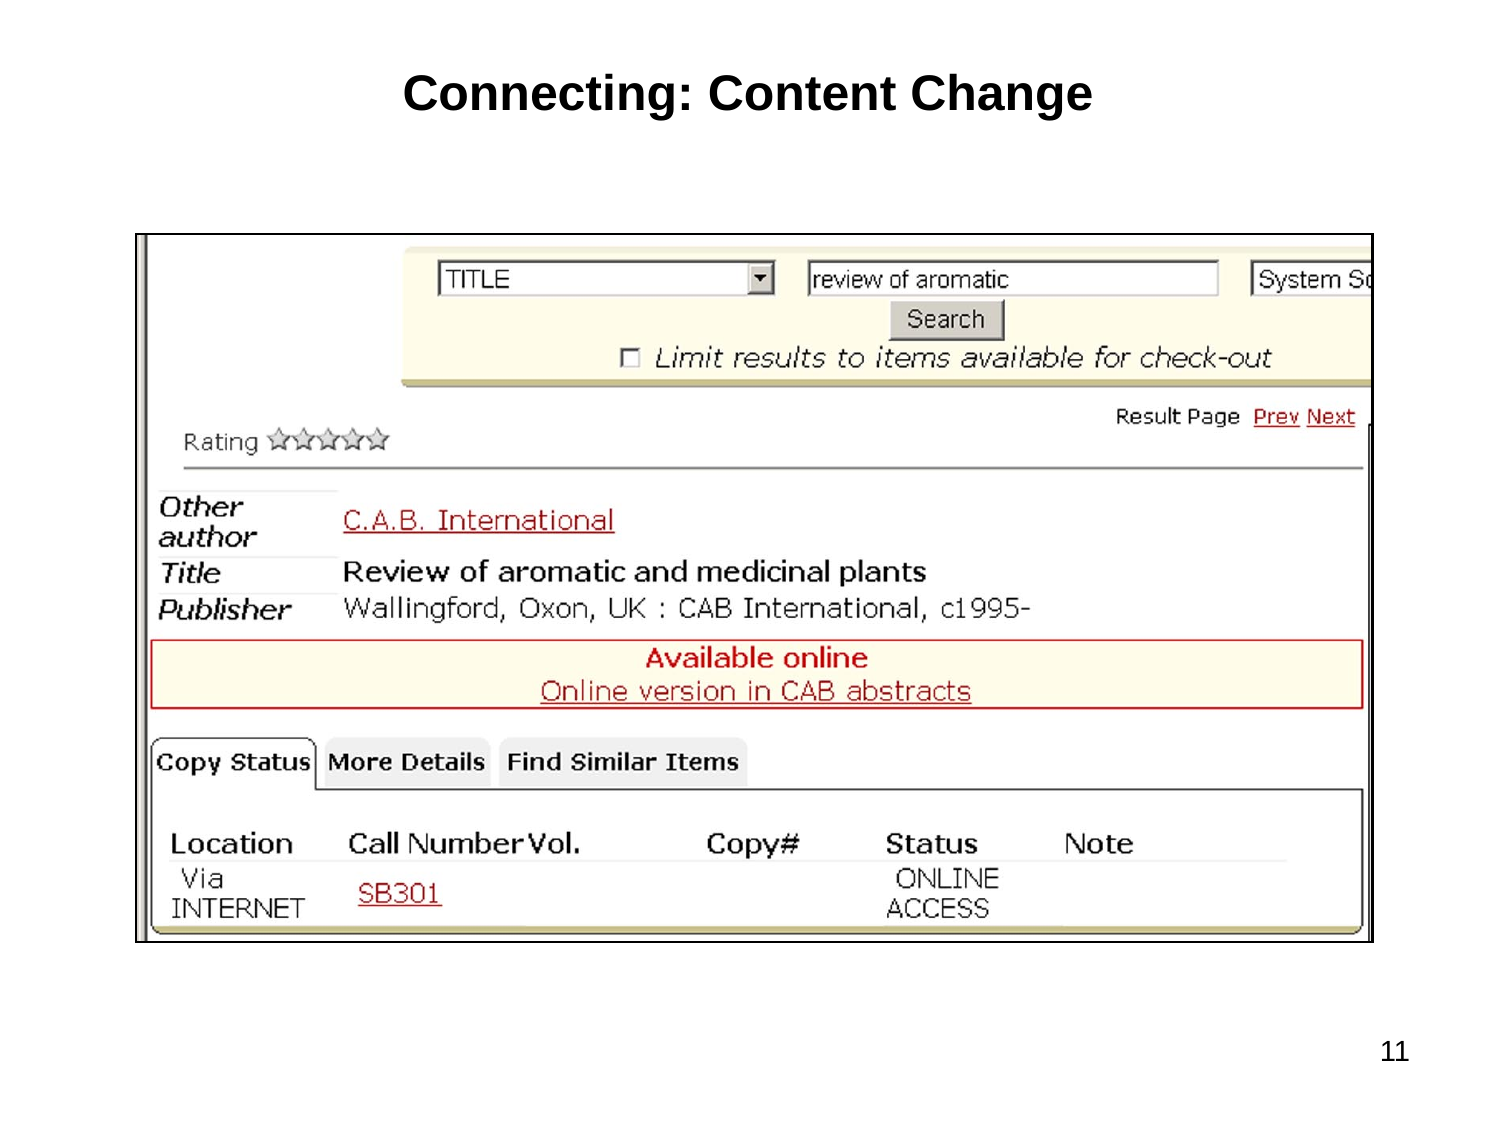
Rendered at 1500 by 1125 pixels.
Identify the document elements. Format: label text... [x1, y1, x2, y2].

text_box Connecting: Content Change [387, 53, 1109, 128]
picture [136, 234, 1372, 942]
text_box 11 [1074, 1024, 1425, 1103]
